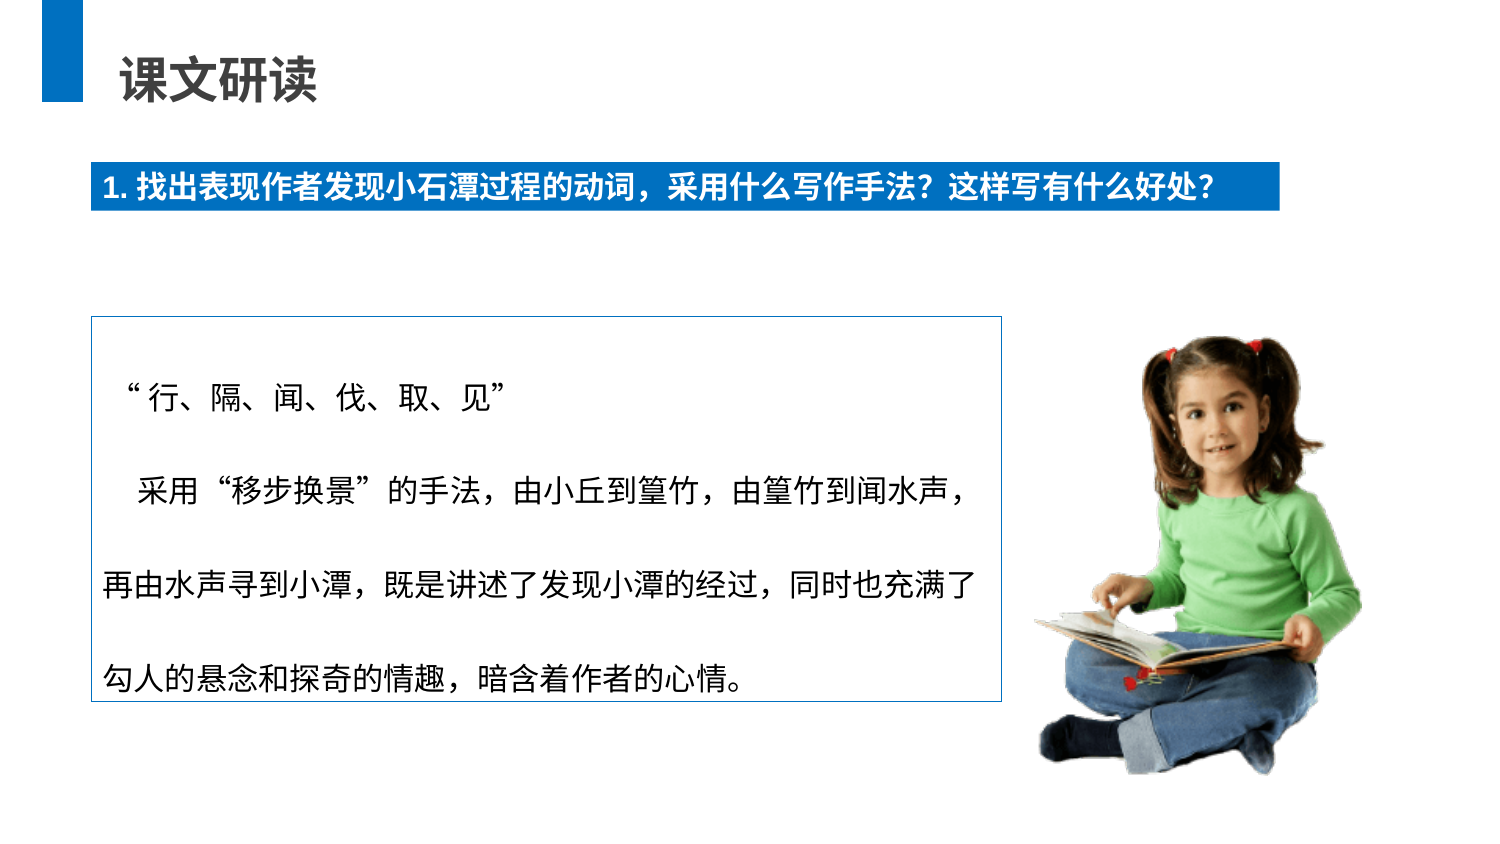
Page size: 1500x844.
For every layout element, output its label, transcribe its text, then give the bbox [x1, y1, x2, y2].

picture [1033, 335, 1362, 777]
text_box “行、隔、闻、伐、取、见” 采用“移步换景”的手法，由小丘到篁竹，由篁竹到闻水声，再由水声寻到小潭，既是讲述了发现小潭的经过，同时也充满了勾人的悬念和探奇的情趣，暗含着作者的心情。 [91, 316, 1002, 702]
text_box [42, 0, 83, 102]
text_box 课文研读 [107, 42, 485, 114]
text_box 1.找出表现作者发现小石潭过程的动词，采用什么写作手法？这样写有什么好处？ [91, 162, 1280, 211]
